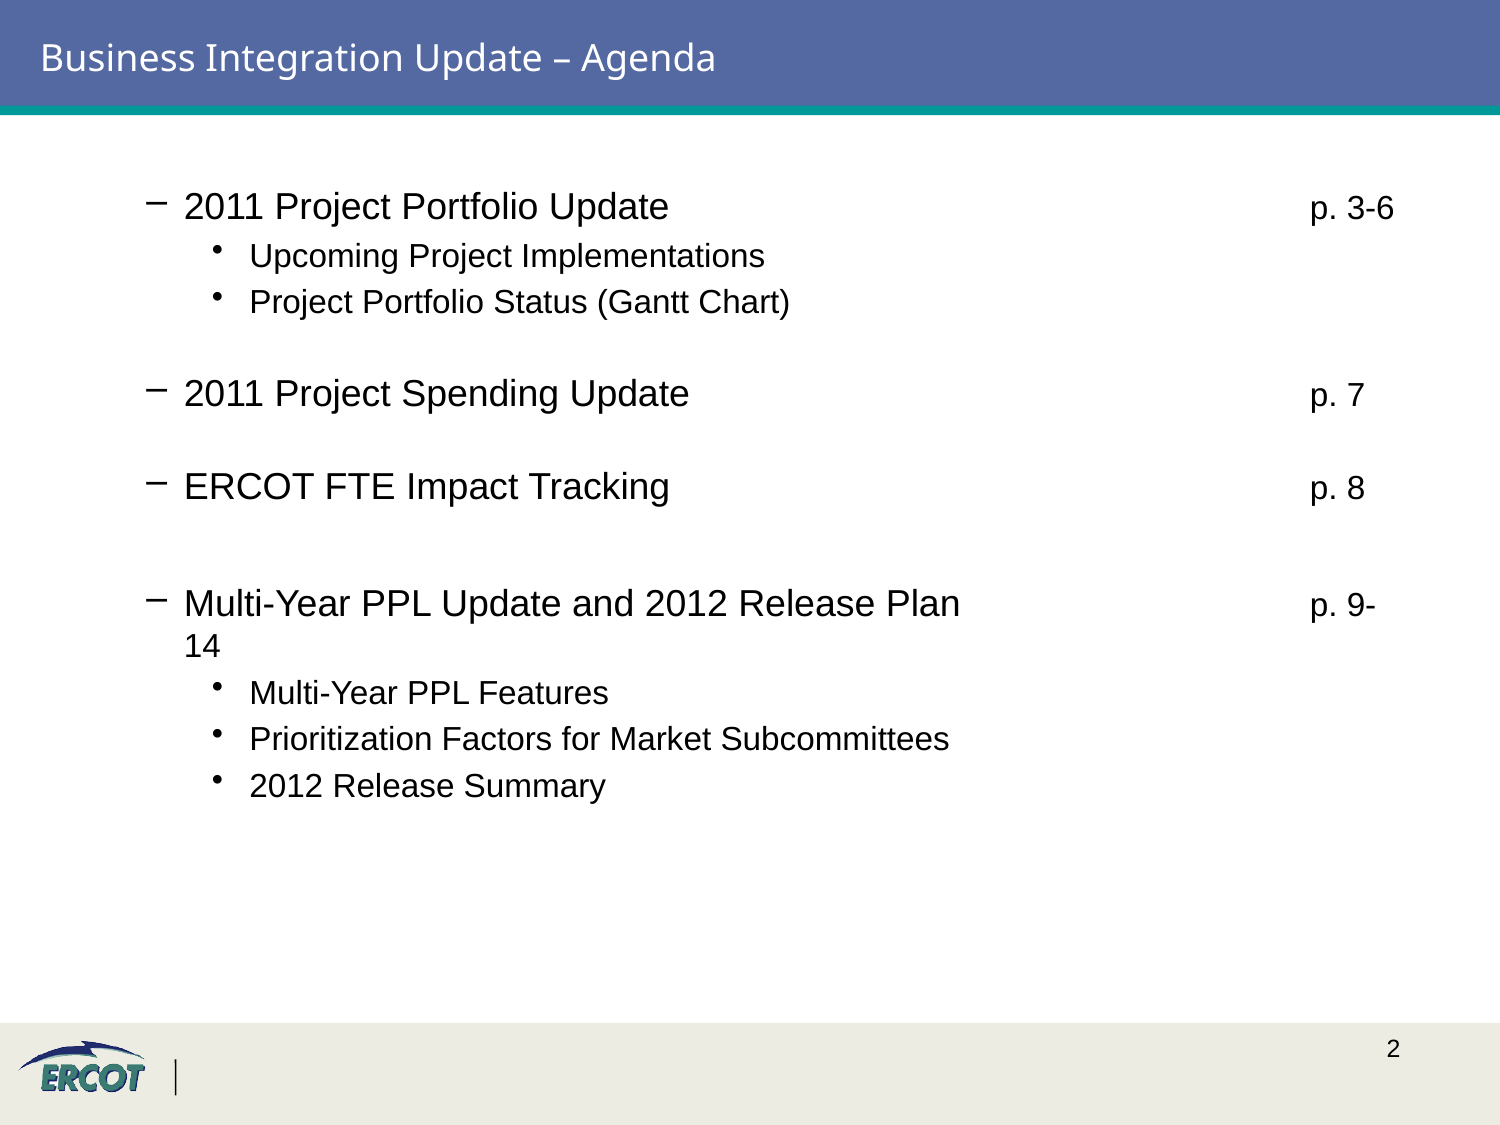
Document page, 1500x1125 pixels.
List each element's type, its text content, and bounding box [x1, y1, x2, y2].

list 2011 Project Portfolio Update p. 3-6 Upcoming Project Implementations Project Portfolio Status (Gantt Chart) 2011 Project Spending Update p. 7 ERCOT FTE Impact Tracking p. 8 Multi-Year PPL Update and 2012 Release Plan p. 9-14 Multi-Year PPL Features Prioritization Factors for Market Subcommittees 2012 Release Summary [74, 174, 1426, 1001]
title Business Integration Update – Agenda [24, 0, 1013, 113]
picture [10, 1031, 151, 1111]
